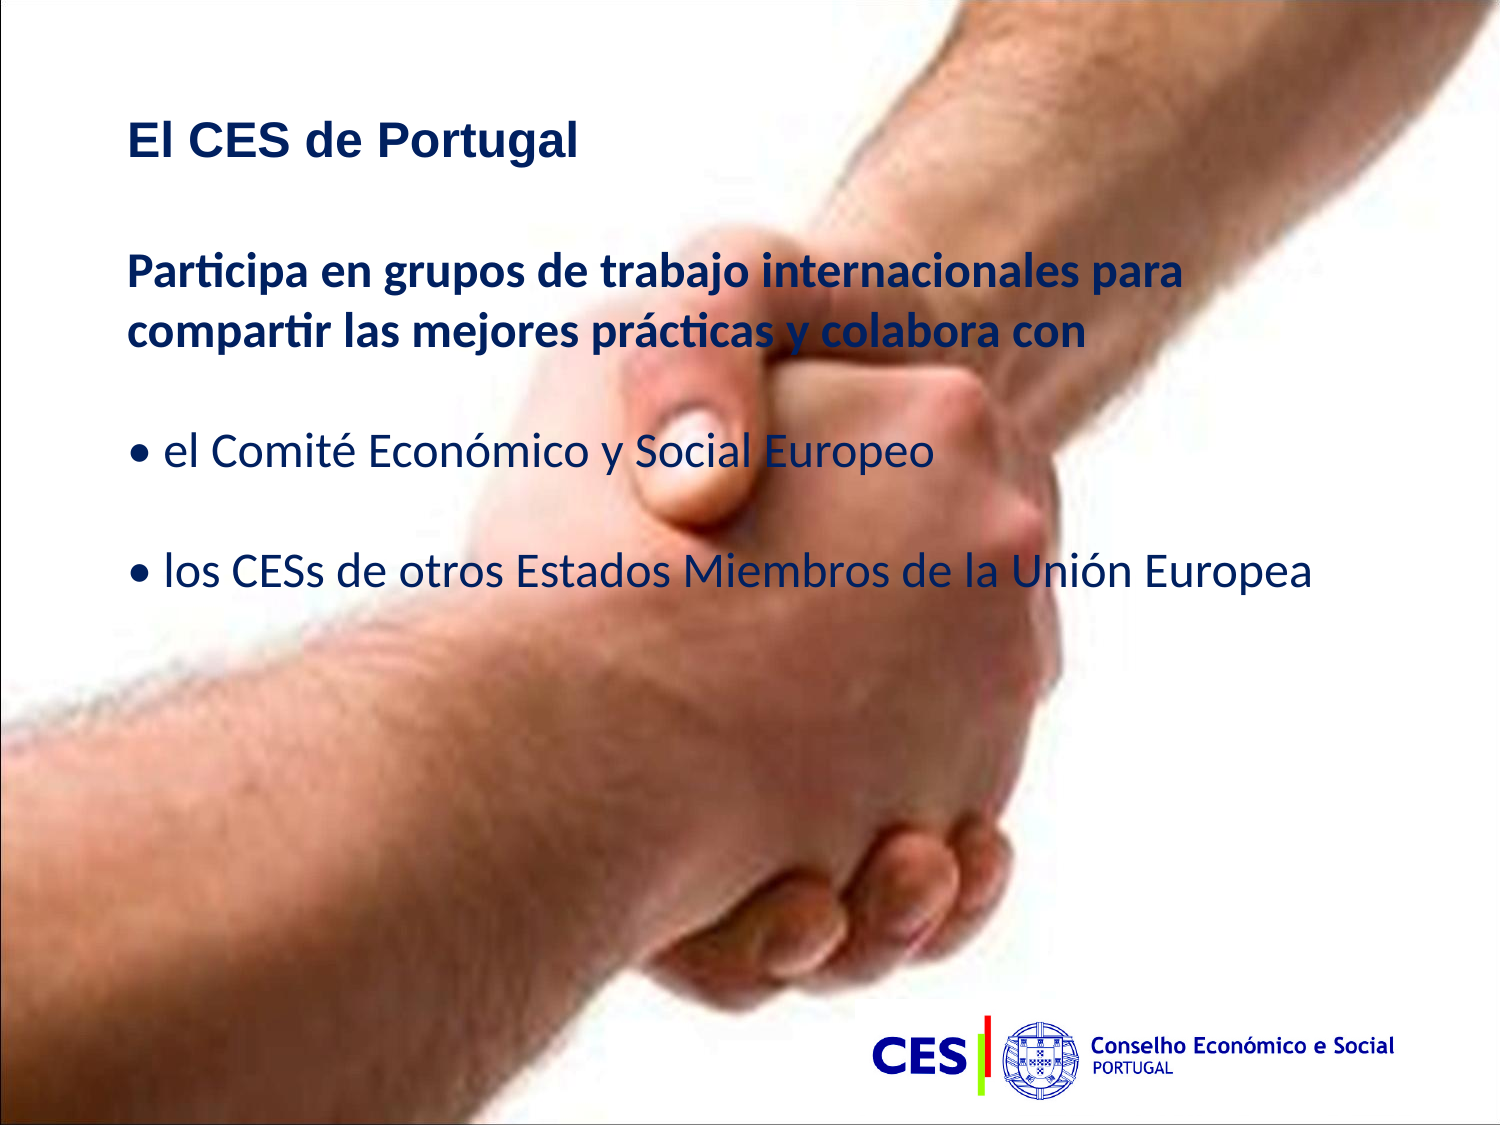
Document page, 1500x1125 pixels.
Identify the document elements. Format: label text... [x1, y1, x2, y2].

text_box El CES de Portugal [112, 100, 595, 176]
picture [0, 0, 1500, 1125]
text_box Participa en grupos de trabajo internacionales para compartir las mejores prácticas y colabora con • el Comité Económico y Social Europeo • los CESs de otros Estados Miembros de la Unión Europea [112, 230, 1412, 606]
